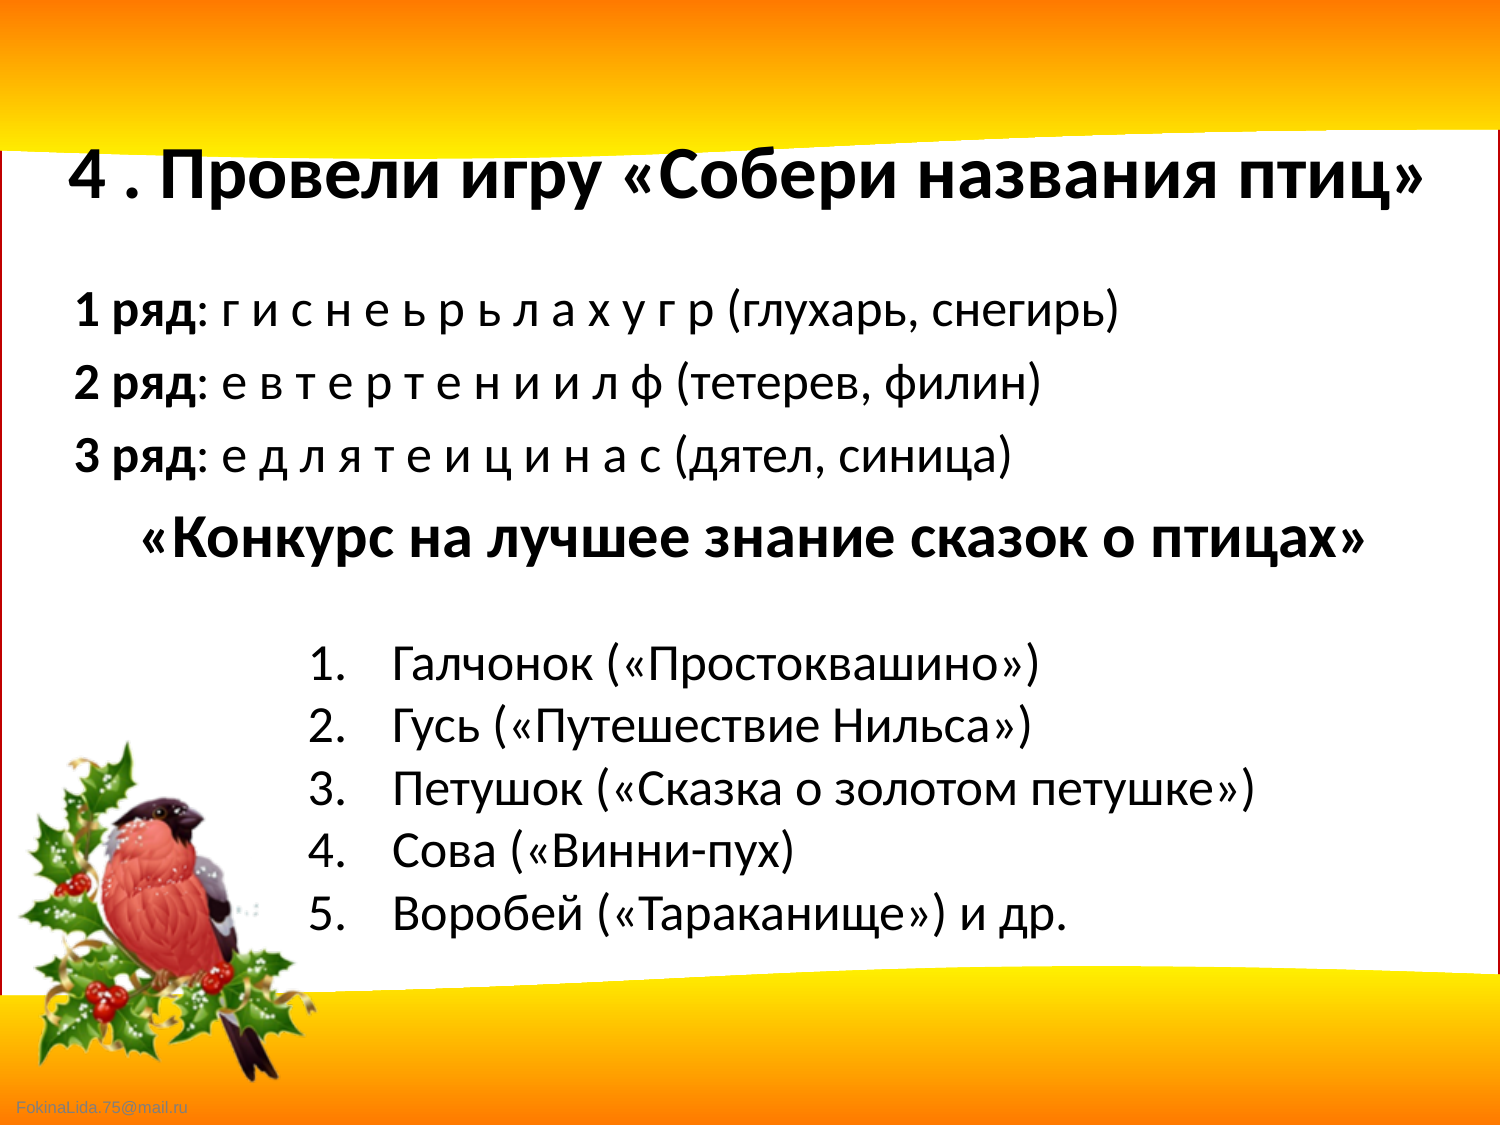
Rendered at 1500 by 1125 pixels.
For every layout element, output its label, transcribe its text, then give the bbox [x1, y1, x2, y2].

title 4 . Провели игру «Собери названия птиц» [0, 89, 1500, 247]
picture [0, 739, 357, 1125]
subtitle 1 ряд: г и с н е ь р ь л а х у г р (глухарь, снегирь) 2 ряд: е в т е р т е н и и л ф (тетерев, филин) 3 ряд: е д л я т е и ц и н а с (дятел, синица) «Конкурс на лучшее знание сказок о птицах» [58, 266, 1454, 962]
text_box Галчонок («Простоквашино») Гусь («Путешествие Нильса») Петушок («Сказка о золотом петушке») Сова («Винни-пух) Воробей («Тараканище») и др. [292, 621, 1500, 949]
